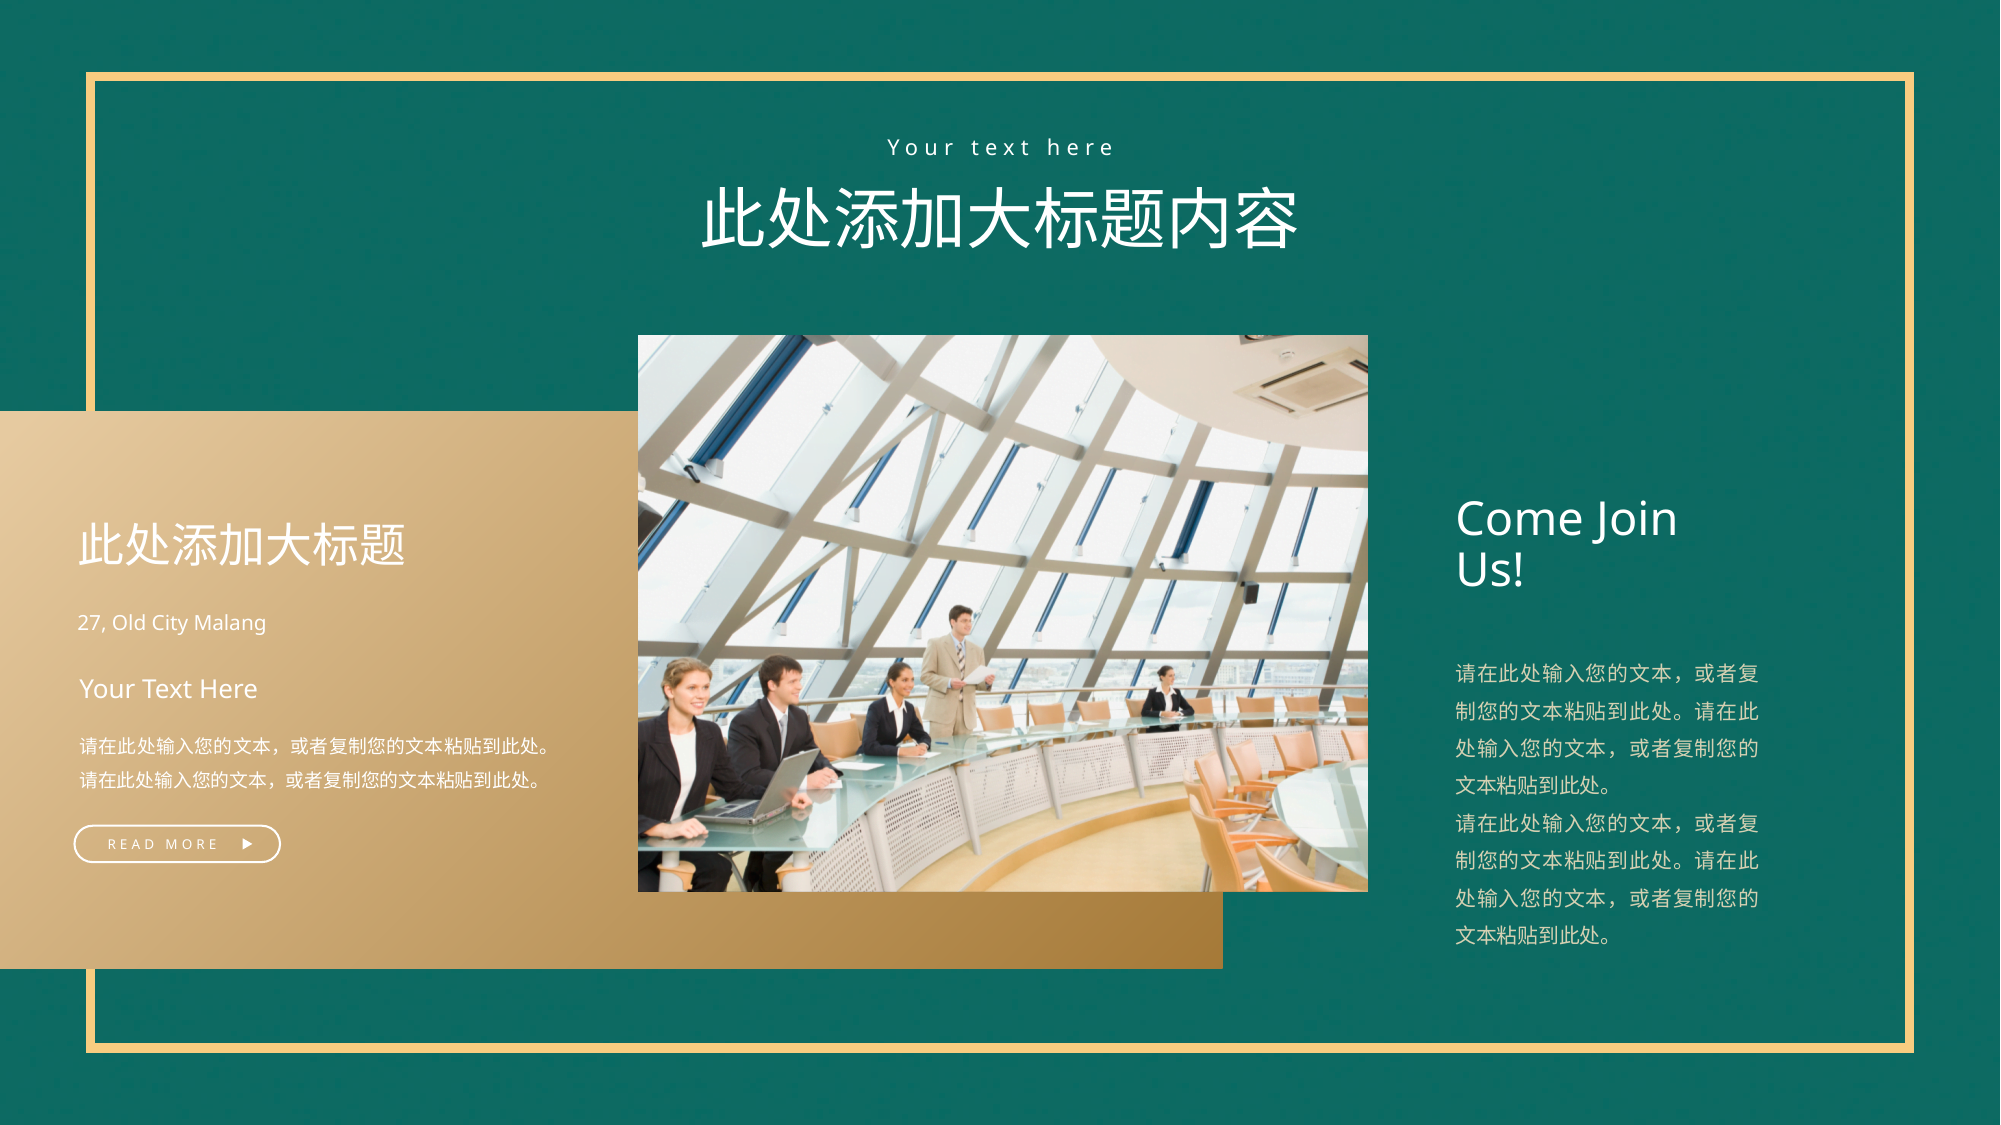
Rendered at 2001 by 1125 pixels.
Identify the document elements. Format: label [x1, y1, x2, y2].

text_box [253, 126, 1747, 265]
picture [0, 0, 2000, 1125]
text_box [64, 665, 574, 796]
text_box [74, 825, 281, 867]
